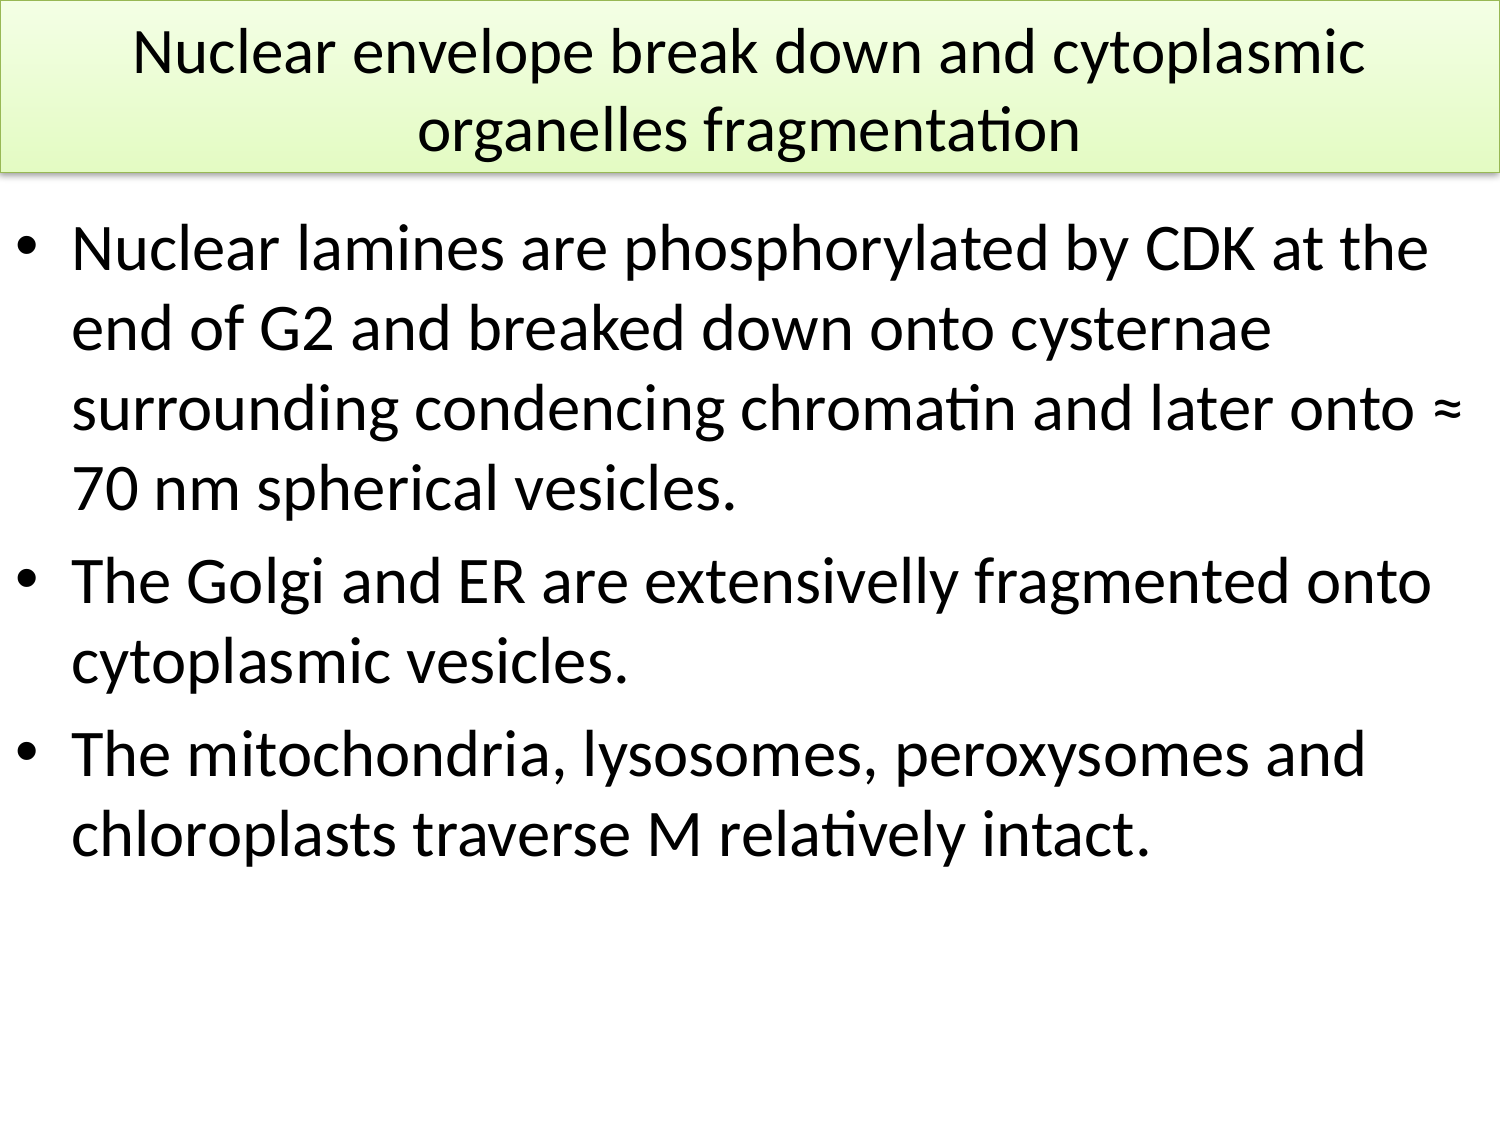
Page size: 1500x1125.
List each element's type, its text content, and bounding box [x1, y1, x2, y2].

list Nuclear lamines are phosphorylated by CDK at the end of G2 and breaked down onto cysternae surrounding condencing chromatin and later onto ≈ 70 nm spherical vesicles. The Golgi and ER are extensivelly fragmented onto cytoplasmic vesicles. The mitochondria, lysosomes, peroxysomes and chloroplasts traverse M relatively intact. [0, 196, 1500, 1125]
title Nuclear envelope break down and cytoplasmic organelles fragmentation [0, 0, 1500, 173]
